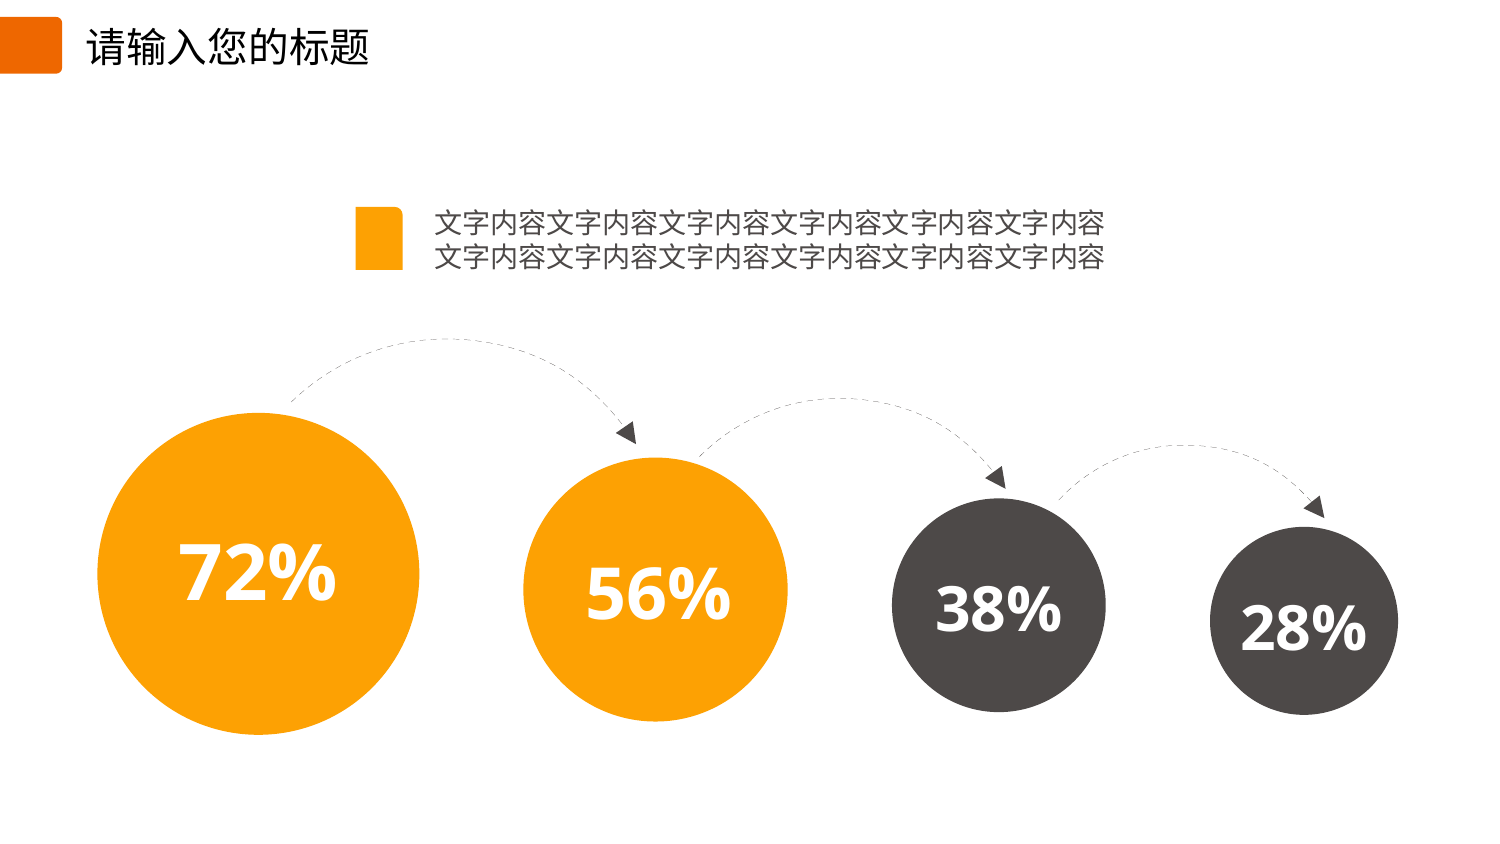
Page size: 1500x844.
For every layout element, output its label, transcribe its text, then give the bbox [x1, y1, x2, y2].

text_box 请输入您的标题 [70, 15, 386, 79]
text_box [1223, 670, 1385, 715]
text_box 文字内容文字内容文字内容文字内容文字内容文字内容文字内容文字内容文字内容文字内容文字内容文字内容 [419, 197, 1133, 281]
text_box [0, 16, 63, 74]
text_box [291, 338, 637, 445]
text_box [1219, 526, 1389, 580]
text_box [901, 498, 1097, 561]
text_box [891, 569, 898, 641]
text_box [902, 652, 1095, 713]
text_box 56% [558, 540, 760, 642]
text_box 38% [898, 561, 1100, 652]
text_box [1058, 445, 1325, 519]
text_box 72% [150, 515, 367, 624]
text_box 28% [1203, 580, 1405, 670]
text_box [355, 206, 403, 270]
text_box [97, 412, 420, 735]
text_box [699, 398, 1006, 489]
text_box [1100, 570, 1106, 640]
text_box [523, 457, 788, 722]
